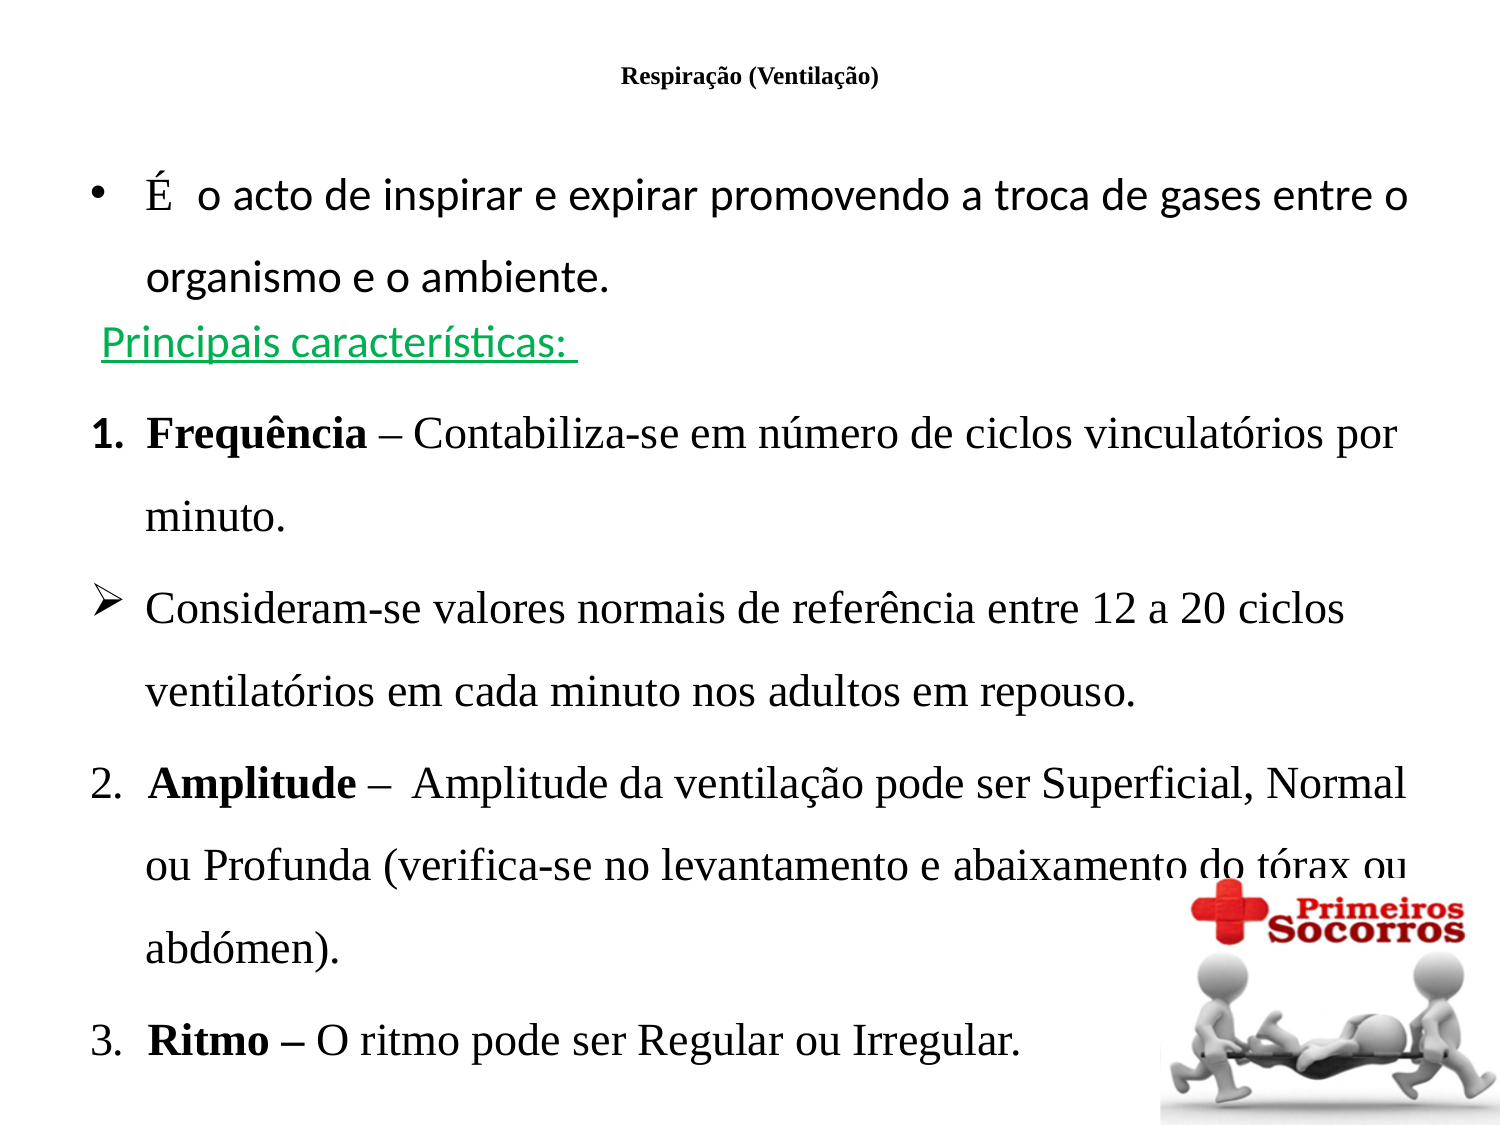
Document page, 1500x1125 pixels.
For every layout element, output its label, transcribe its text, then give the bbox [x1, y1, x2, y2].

title Respiração (Ventilação) [75, 45, 1425, 128]
list É o acto de inspirar e expirar promovendo a troca de gases entre o organismo e o ambiente. Principais características: 1. Frequência – Contabiliza-se em número de ciclos vinculatórios por minuto. Consideram-se valores normais de referência entre 12 a 20 ciclos ventilatórios em cada minuto nos adultos em repouso. 2. Amplitude – Amplitude da ventilação pode ser Superficial, Normal ou Profunda (verifica-se no levantamento e abaixamento do tórax ou abdómen). 3. Ritmo – O ritmo pode ser Regular ou Irregular. [75, 128, 1425, 1079]
picture [1159, 878, 1500, 1125]
